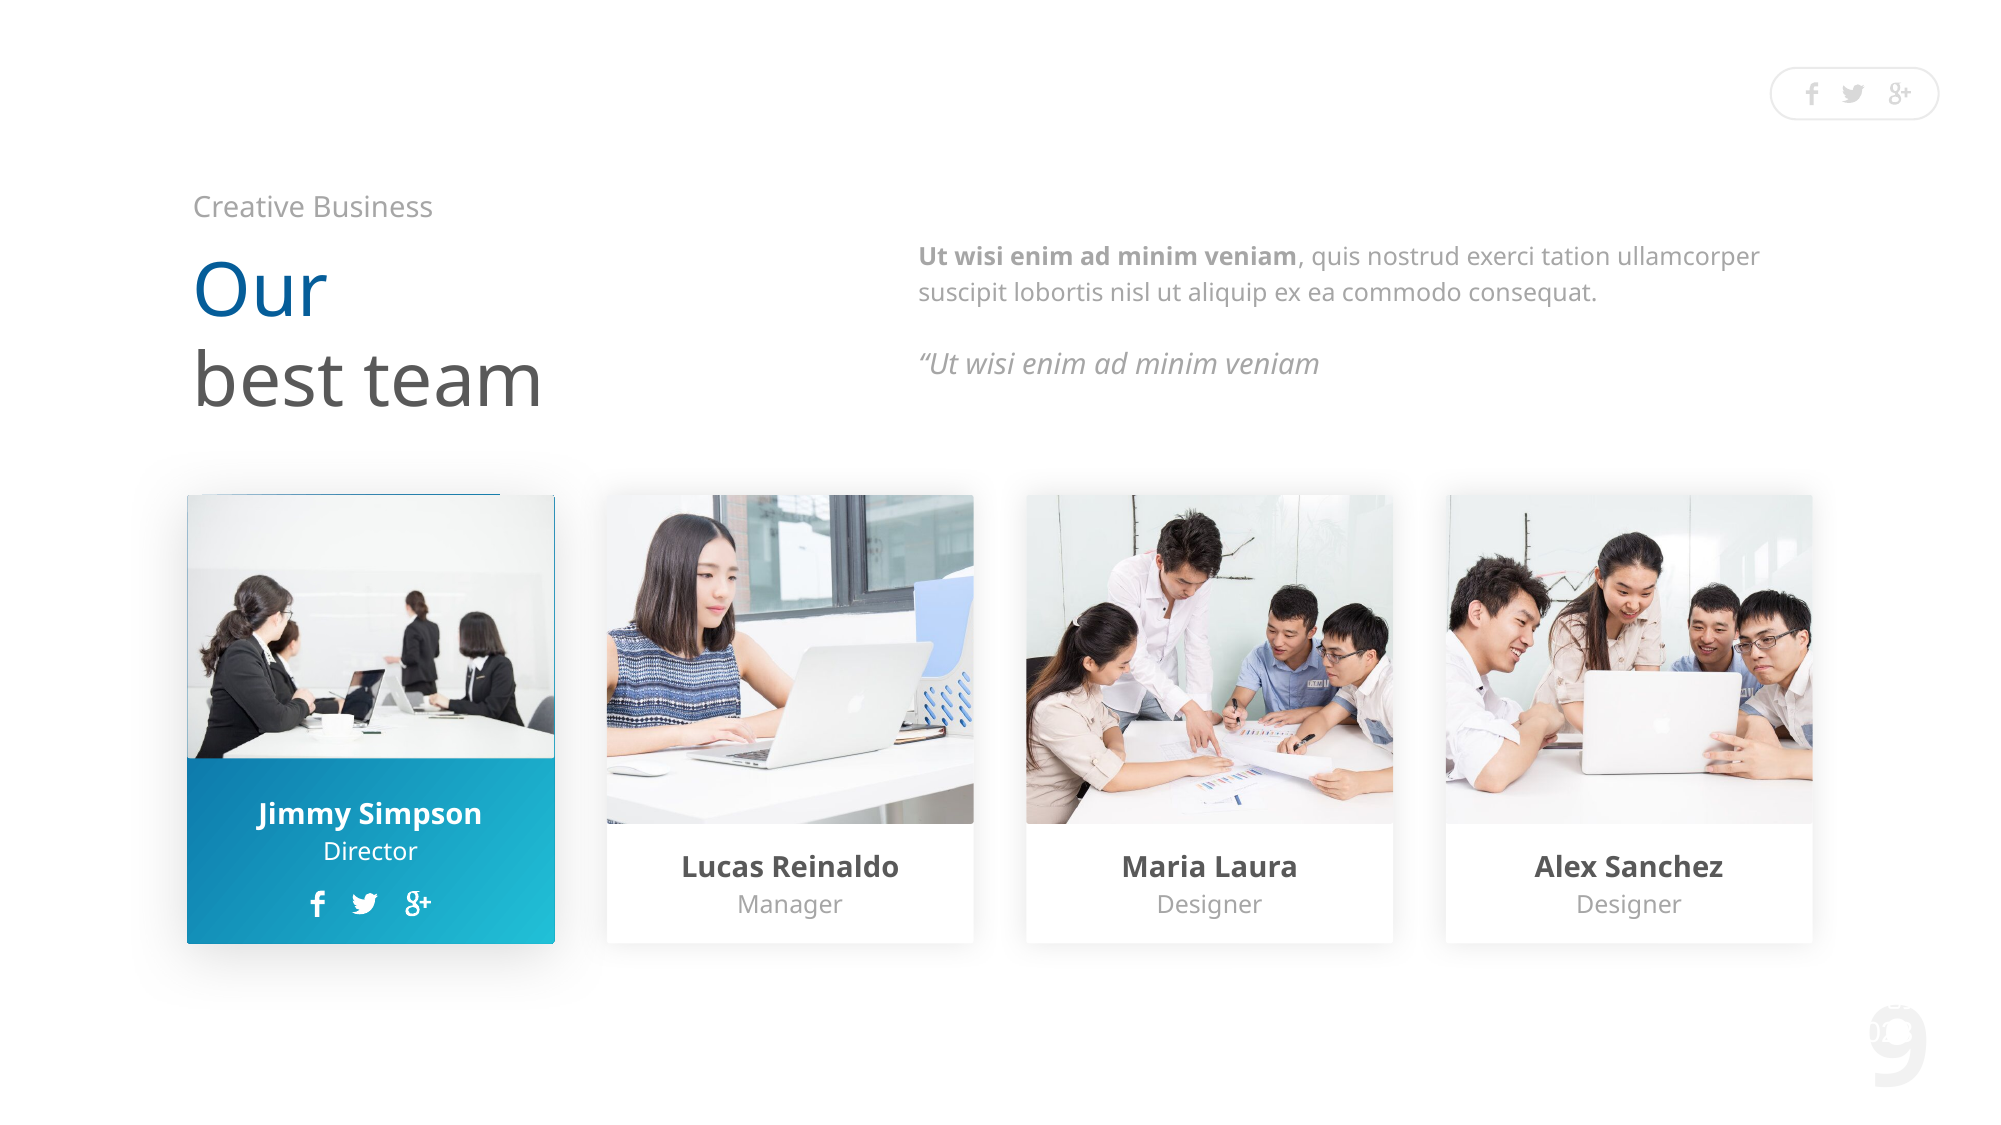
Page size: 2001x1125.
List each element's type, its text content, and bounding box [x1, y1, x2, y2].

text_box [233, 788, 508, 874]
picture [1445, 495, 1813, 824]
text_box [1106, 840, 1313, 927]
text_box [310, 890, 431, 917]
picture [187, 494, 555, 759]
text_box [1025, 493, 1395, 945]
text_box [1444, 493, 1814, 945]
text_box Ut wisi enim ad minim veniam, quis nostrud exerci tation ullamcorper suscipit lobortis nisl ut aliquip ex ea commodo consequat. [903, 227, 1837, 314]
text_box “Ut wisi enim ad minim veniam [903, 330, 1514, 388]
picture [606, 495, 974, 824]
text_box [605, 493, 975, 945]
text_box Creative Business [178, 180, 525, 231]
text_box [1513, 840, 1746, 927]
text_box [660, 840, 920, 927]
text_box [186, 495, 556, 945]
text_box Our best team [178, 233, 750, 429]
picture [1026, 495, 1394, 824]
